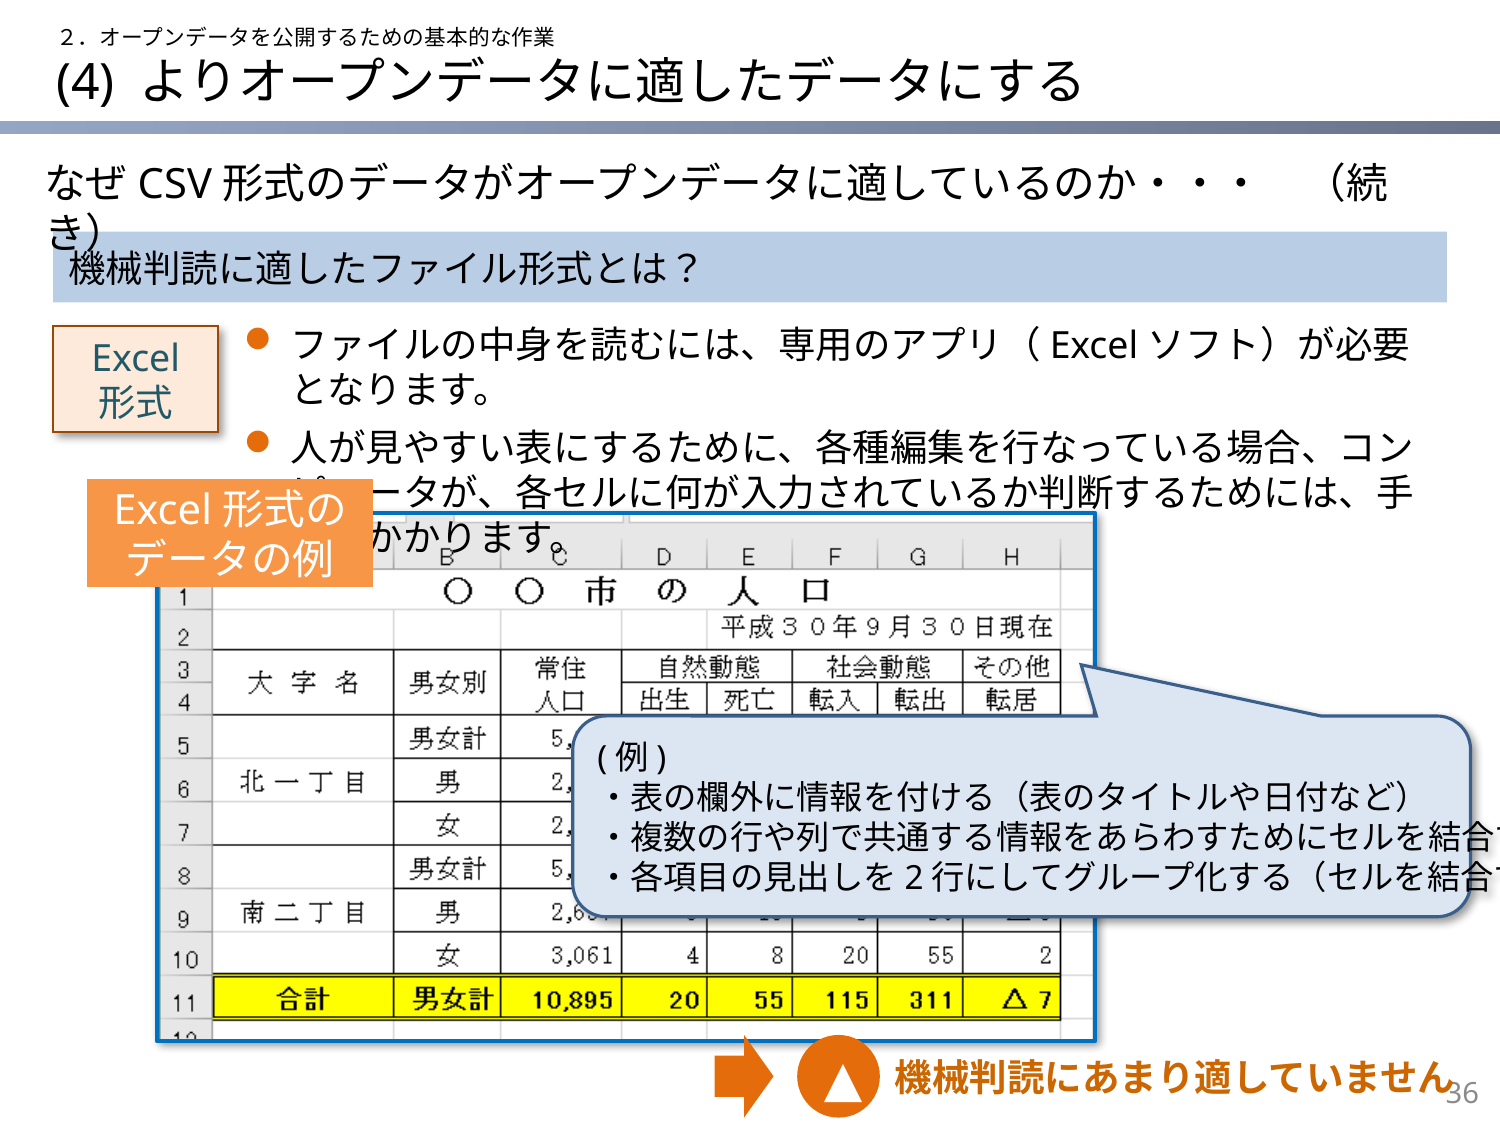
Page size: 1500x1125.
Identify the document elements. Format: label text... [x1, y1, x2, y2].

title (4) よりオープンデータに適したデータにする [41, 58, 1459, 119]
text_box Excel形式の データの例 [87, 479, 373, 587]
text_box 機械判読に適したファイル形式とは？ [52, 231, 1448, 304]
text_box 機械判読にあまり適していません [879, 1034, 1424, 1119]
text_box ファイルの中身を読むには、専用のアプリ（Excelソフト）が必要となります。 人が見やすい表にするために、各種編集を行なっている場合、コンピュータが、各セルに何が入力されているか判断するためには、手間がかかります。 [229, 313, 1460, 481]
picture [159, 515, 1093, 1039]
slide_number 35 [1424, 1070, 1495, 1118]
text_box ▲ [796, 1039, 881, 1119]
text_box [713, 1039, 775, 1121]
text_box Excel 形式 [52, 325, 219, 433]
text_box (例) ・表の欄外に情報を付ける（表のタイトルや日付など） ・複数の行や列で共通する情報をあらわすためにセルを結合する ・各項目の見出しを2行にしてグループ化する（セルを結合する） [1093, 666, 1472, 918]
text_box なぜCSV形式のデータがオープンデータに適しているのか・・・ （続き） [29, 148, 1471, 220]
text_box ２．オープンデータを公開するための基本的な作業 [41, 19, 1471, 58]
